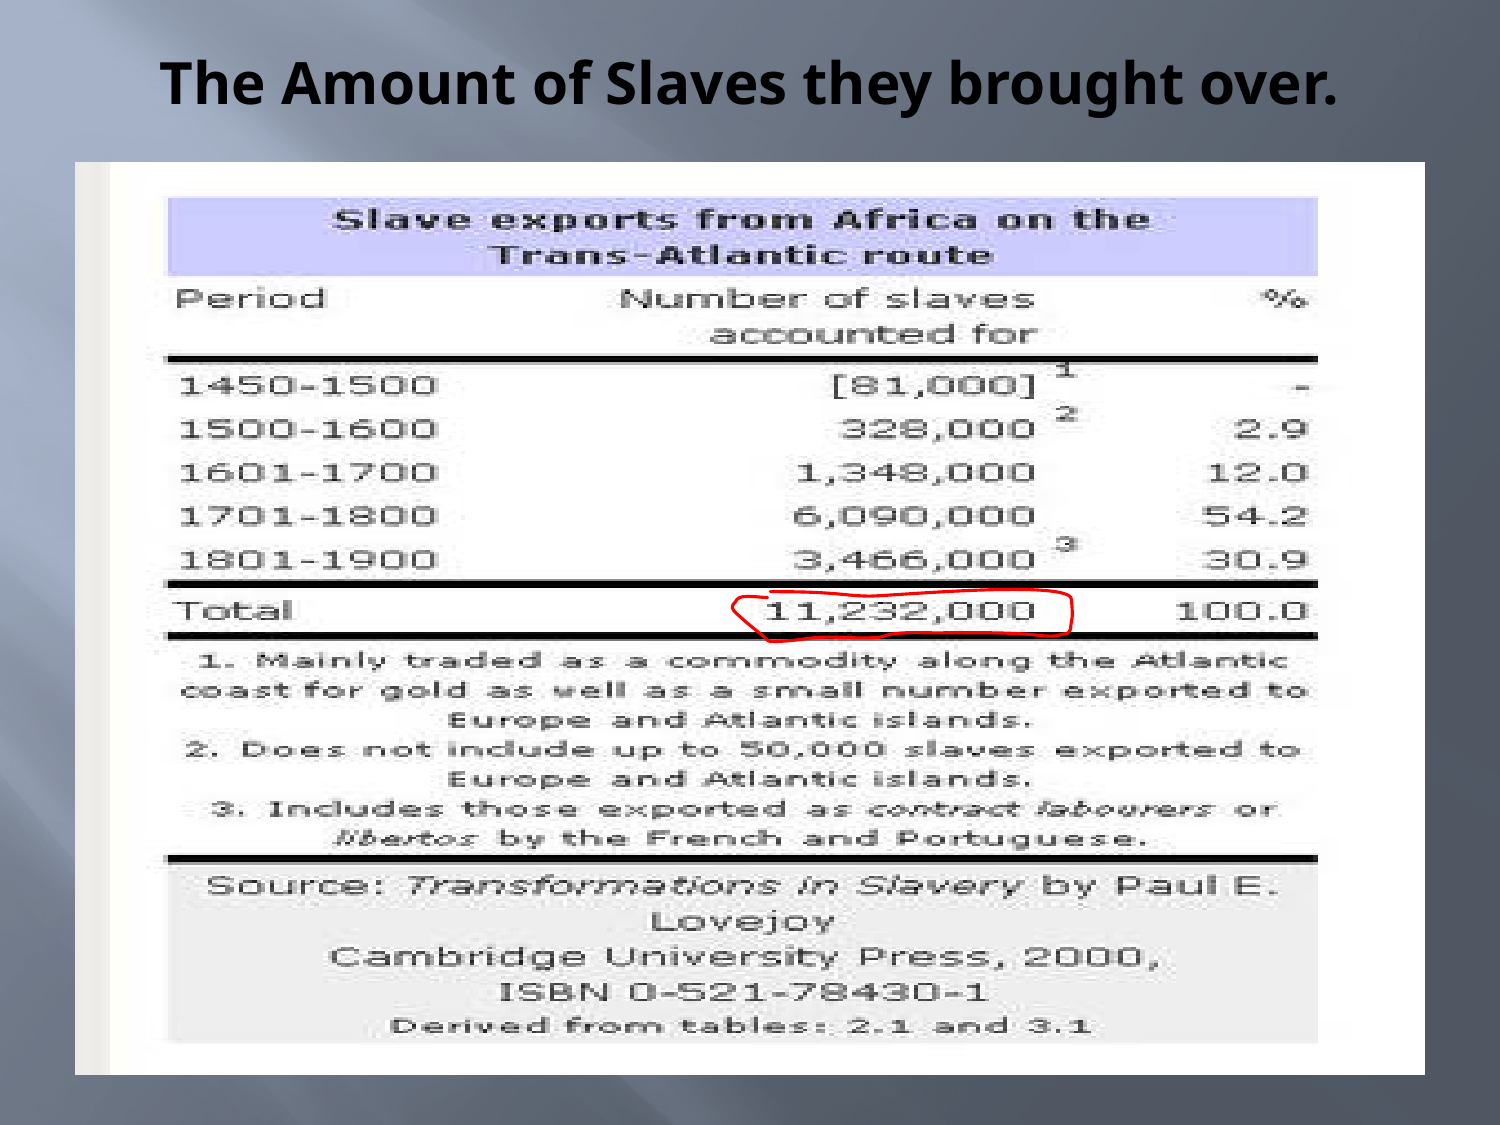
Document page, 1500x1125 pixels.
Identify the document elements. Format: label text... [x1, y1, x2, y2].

title The Amount of Slaves they brought over. [0, 0, 1500, 175]
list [74, 162, 1426, 1076]
